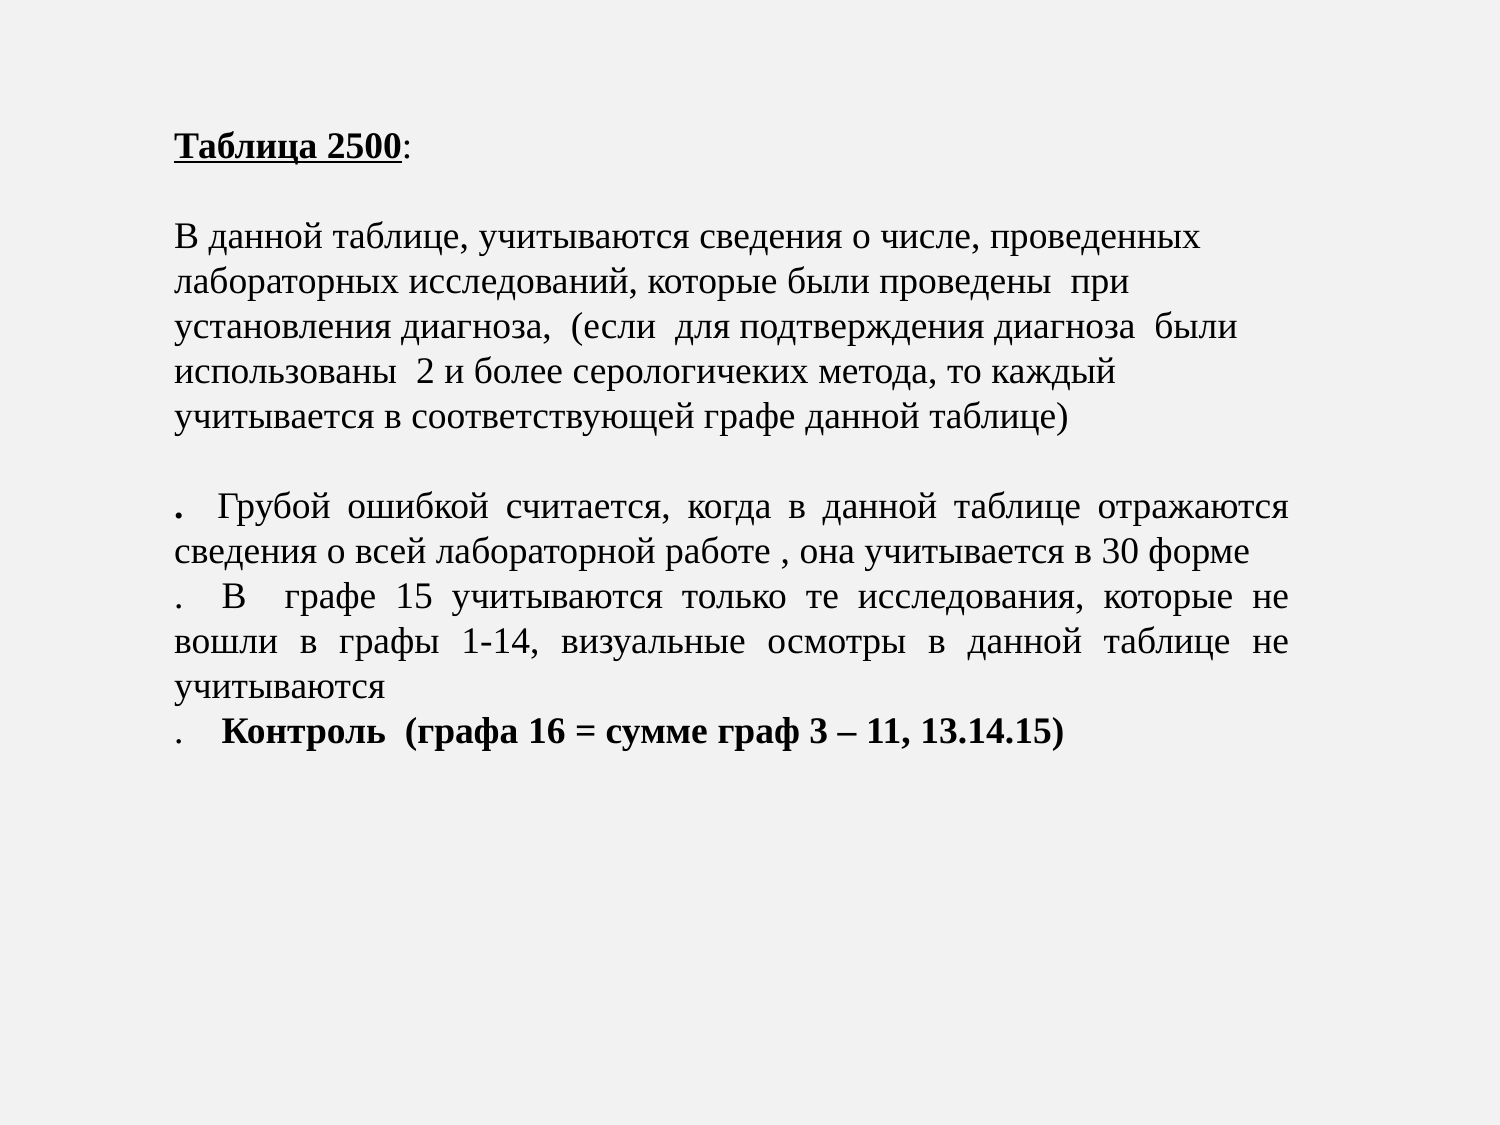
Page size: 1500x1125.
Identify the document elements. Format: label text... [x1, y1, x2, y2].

text_box Таблица 2500: В данной таблице, учитываются сведения о числе, проведенных лабораторных исследований, которые были проведены при установления диагноза, (если для подтверждения диагноза были использованы 2 и более серологичеких метода, то каждый учитывается в соответствующей графе данной таблице) . Грубой ошибкой считается, когда в данной таблице отражаются сведения о всей лабораторной работе , она учитывается в 30 форме . В графе 15 учитываются только те исследования, которые не вошли в графы 1-14, визуальные осмотры в данной таблице не учитываются . Контроль (графа 16 = сумме граф 3 – 11, 13.14.15) [159, 113, 1306, 849]
